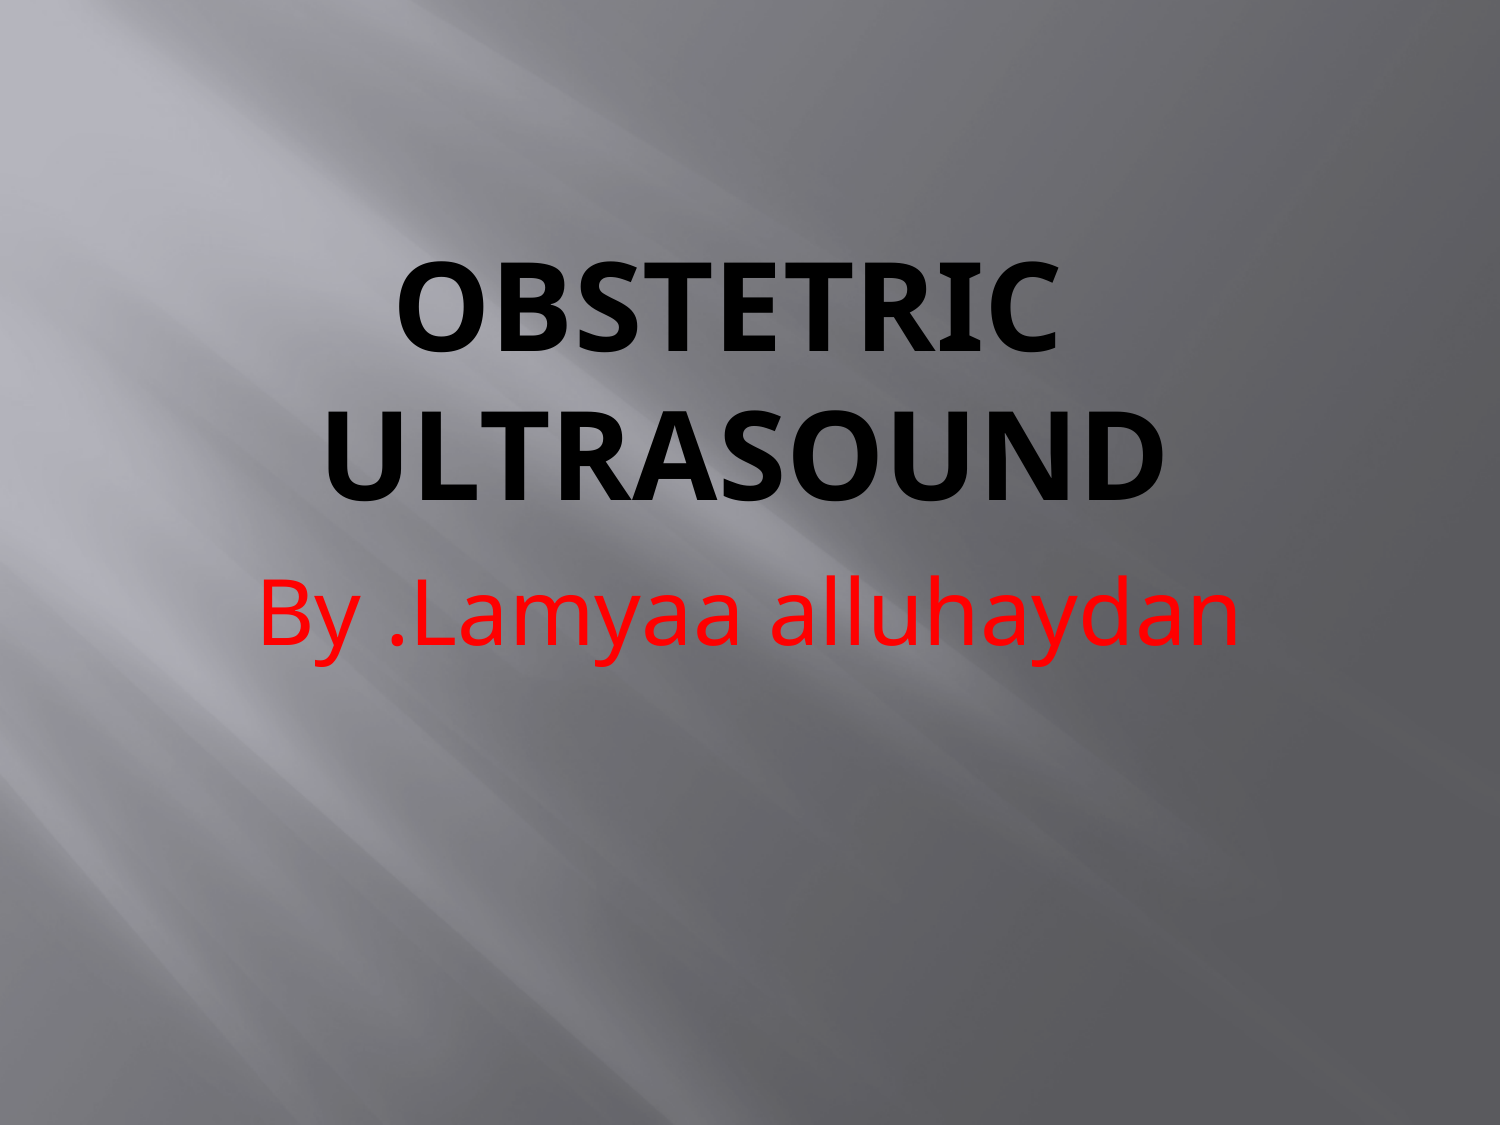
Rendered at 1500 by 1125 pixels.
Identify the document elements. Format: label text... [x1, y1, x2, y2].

title Obstetric Ultrasound [69, 224, 1420, 525]
subtitle By .Lamyaa alluhaydan [225, 546, 1275, 834]
